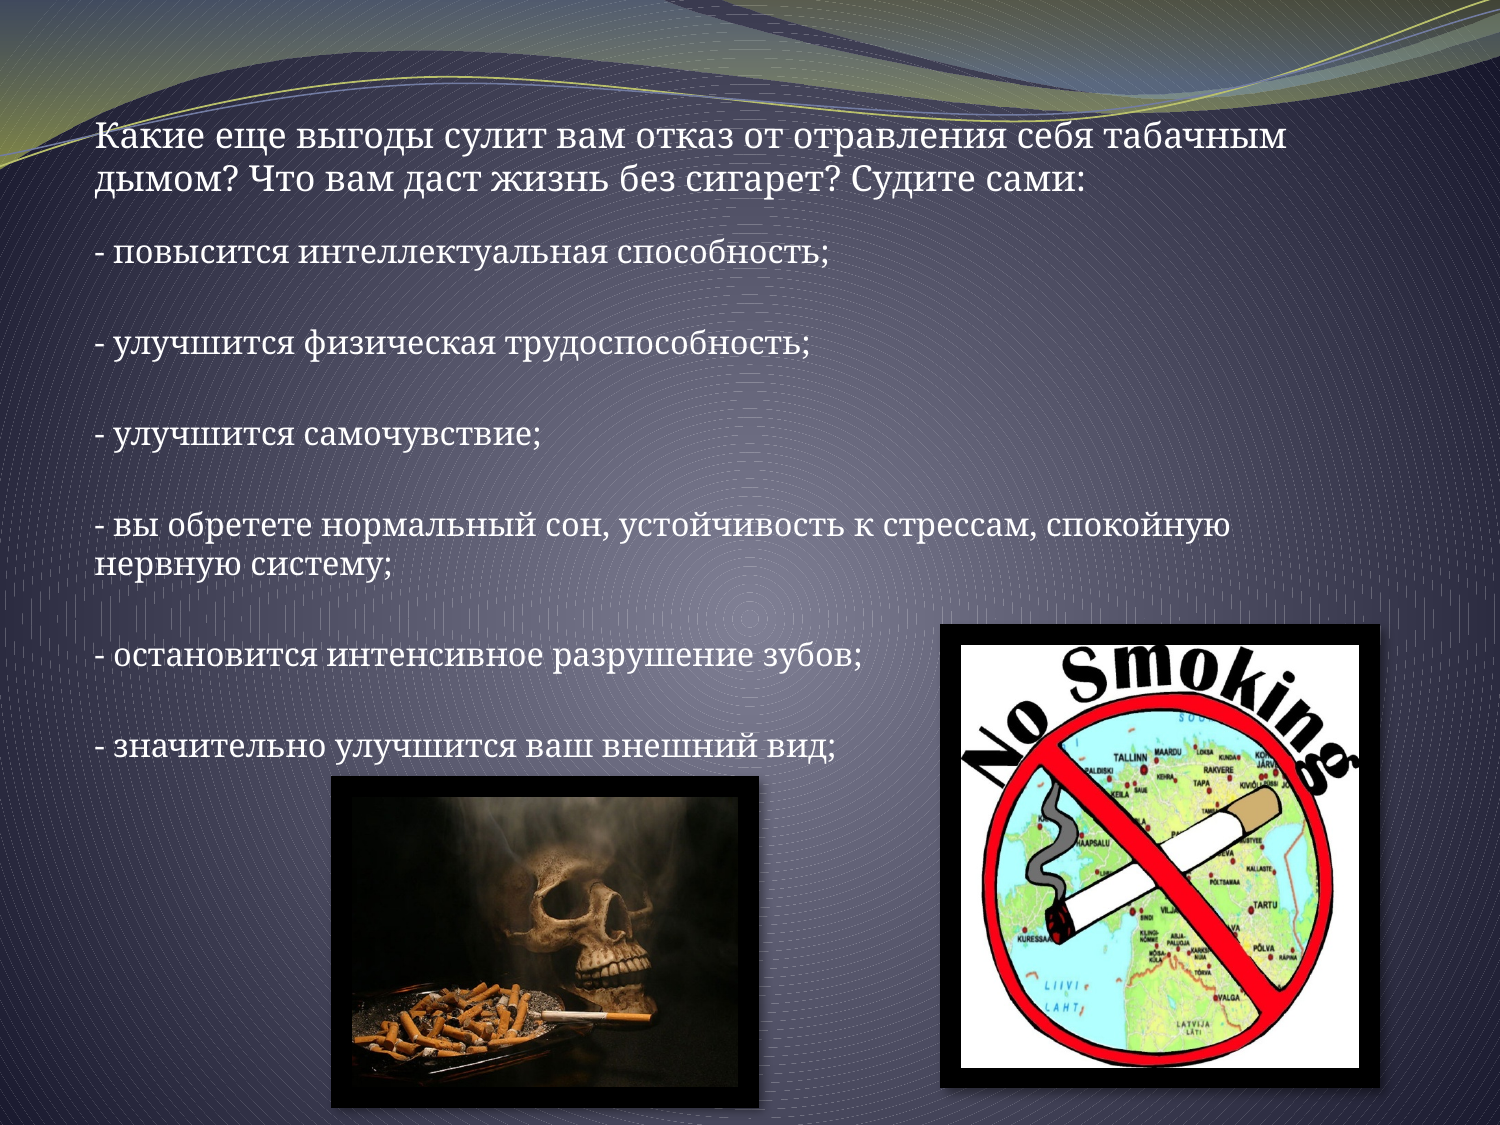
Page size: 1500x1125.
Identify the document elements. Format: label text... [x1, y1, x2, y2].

picture [351, 796, 739, 1088]
list Какие еще выгоды сулит вам отказ от отравления себя табачным дымом? Что вам даст жизнь без сигарет? Судите сами: - повысится интеллектуальная способность; - улучшится физическая трудоспособность; - улучшится самочувствие; - вы обретете нормальный сон, устойчивость к стрессам, спокойную нервную систему; - остановится интенсивное разрушение зубов; - значительно улучшится ваш внешний вид; [86, 105, 1362, 786]
picture [960, 644, 1360, 1068]
